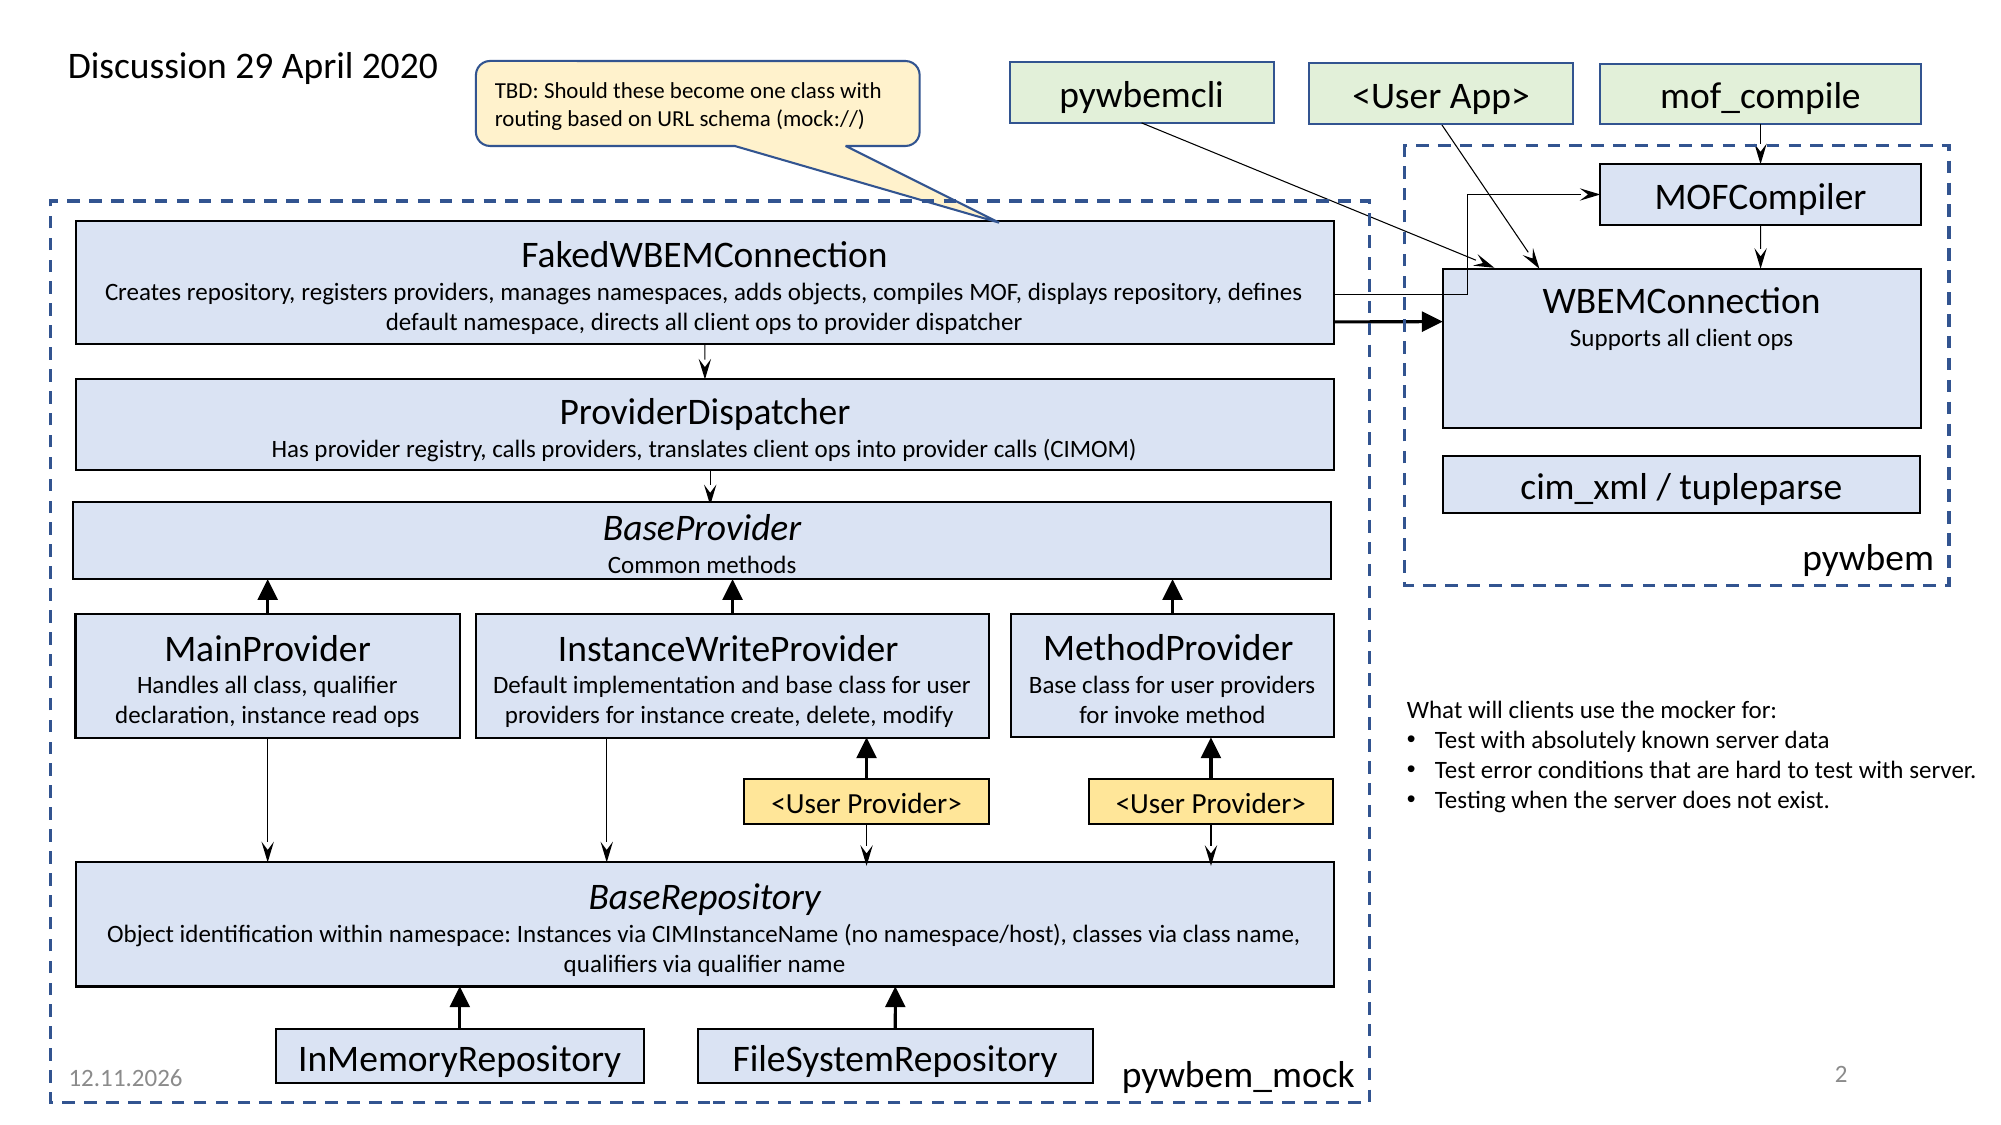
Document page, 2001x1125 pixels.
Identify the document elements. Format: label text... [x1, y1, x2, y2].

slide_number 2 [1723, 1042, 1863, 1103]
text_box <User App> [1308, 62, 1574, 125]
text_box TBD: Should these become one class with routing based on URL schema (mock://) [474, 59, 957, 200]
text_box pywbemcli [1009, 61, 1275, 124]
text_box MethodProvider Base class for user providers for invoke method [1010, 613, 1335, 738]
text_box What will clients use the mocker for: Test with absolutely known server data Test error conditions that are hard to test with server. Testing when the server does not exist. [1392, 686, 2000, 822]
text_box ProviderDispatcher Has provider registry, calls providers, translates client ops into provider calls (CIMOM) [75, 378, 1335, 471]
text_box BaseProvider Common methods [72, 501, 1332, 580]
text_box <User Provider> [1088, 778, 1334, 825]
text_box mof_compile [1599, 63, 1922, 125]
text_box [1335, 194, 1601, 295]
text_box Discussion 29 April 2020 [53, 33, 454, 93]
text_box pywbem [1404, 145, 1950, 587]
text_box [1141, 122, 1495, 268]
text_box pywbem_mock [50, 200, 1371, 1104]
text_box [1495, 123, 1540, 194]
